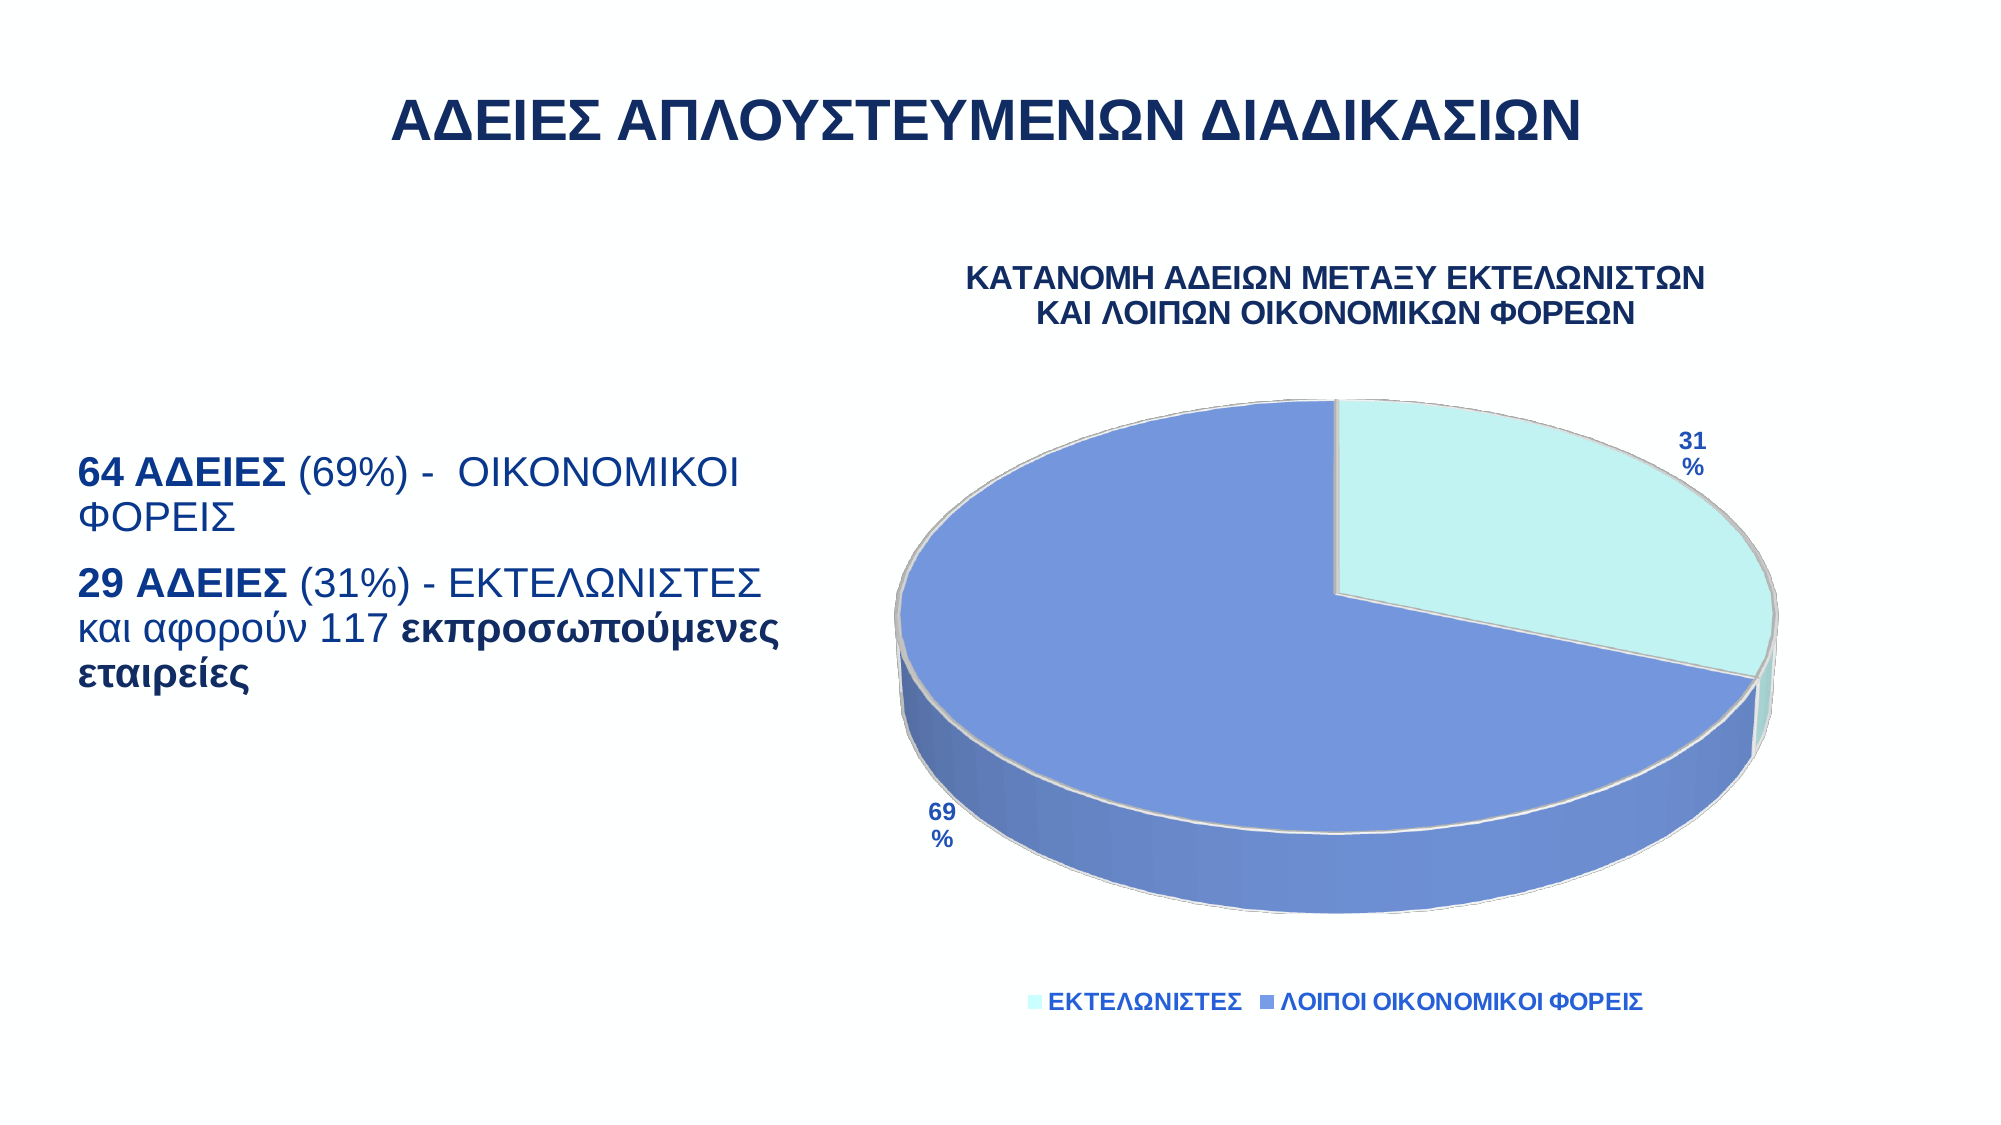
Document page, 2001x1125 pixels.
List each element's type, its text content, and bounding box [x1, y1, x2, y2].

list 64 ΑΔΕΙΕΣ (69%) - ΟΙΚΟΝΟΜΙΚΟΙ ΦΟΡΕΙΣ 29 ΑΔΕΙΕΣ (31%) - ΕΚΤΕΛΩΝΙΣΤΕΣ και αφορούν 117 εκπροσωπούμενες εταιρείες [62, 443, 827, 963]
chart [827, 225, 1845, 1022]
text_box ΑΔΕΙΕΣ ΑΠΛΟΥΣΤΕΥΜΕΝΩΝ ΔΙΑΔΙΚΑΣΙΩΝ [95, 74, 1878, 159]
